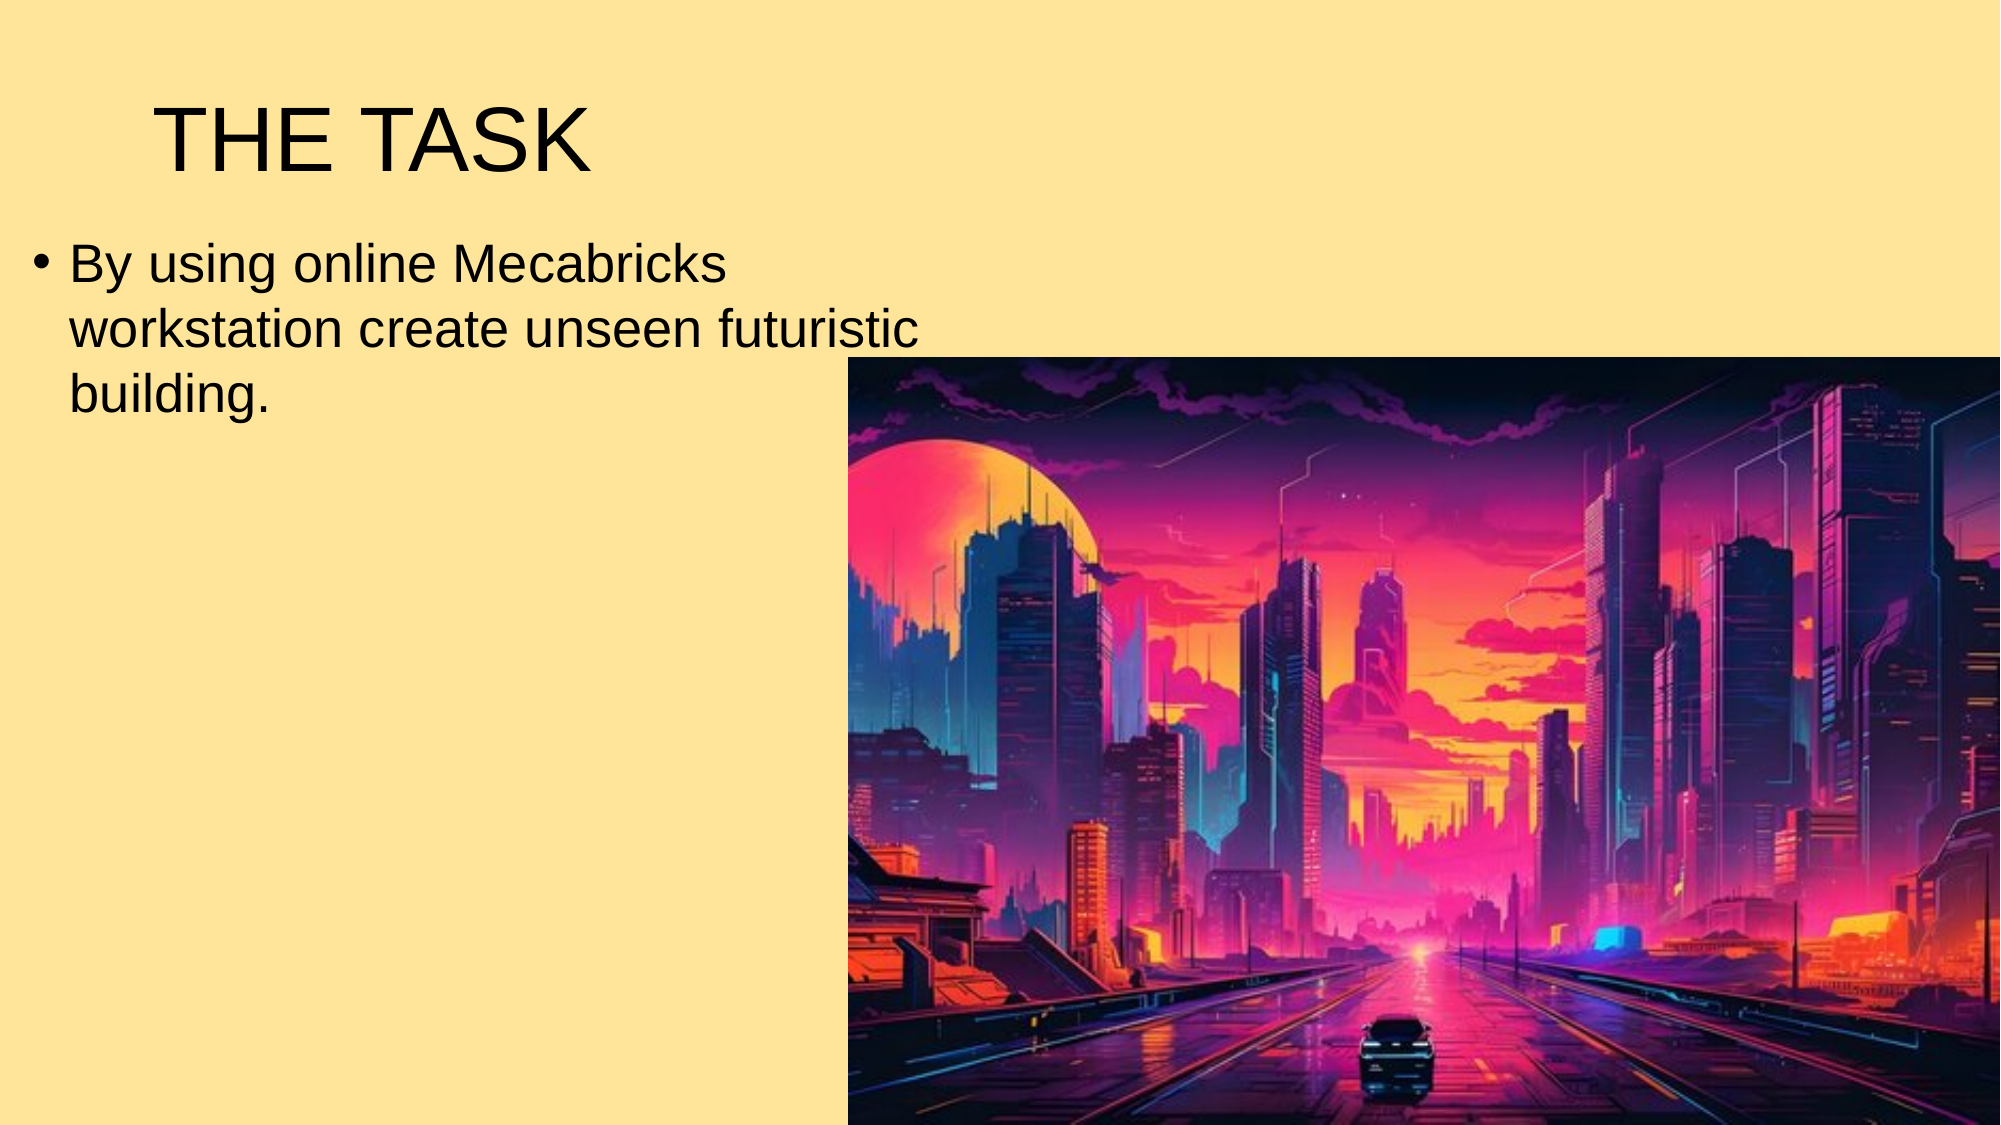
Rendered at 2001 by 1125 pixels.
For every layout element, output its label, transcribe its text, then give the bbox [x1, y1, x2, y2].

picture [848, 357, 2000, 1125]
text_box By using online Mecabricks workstation create unseen futuristic building. [17, 220, 952, 891]
title THE TASK [137, 32, 1863, 250]
